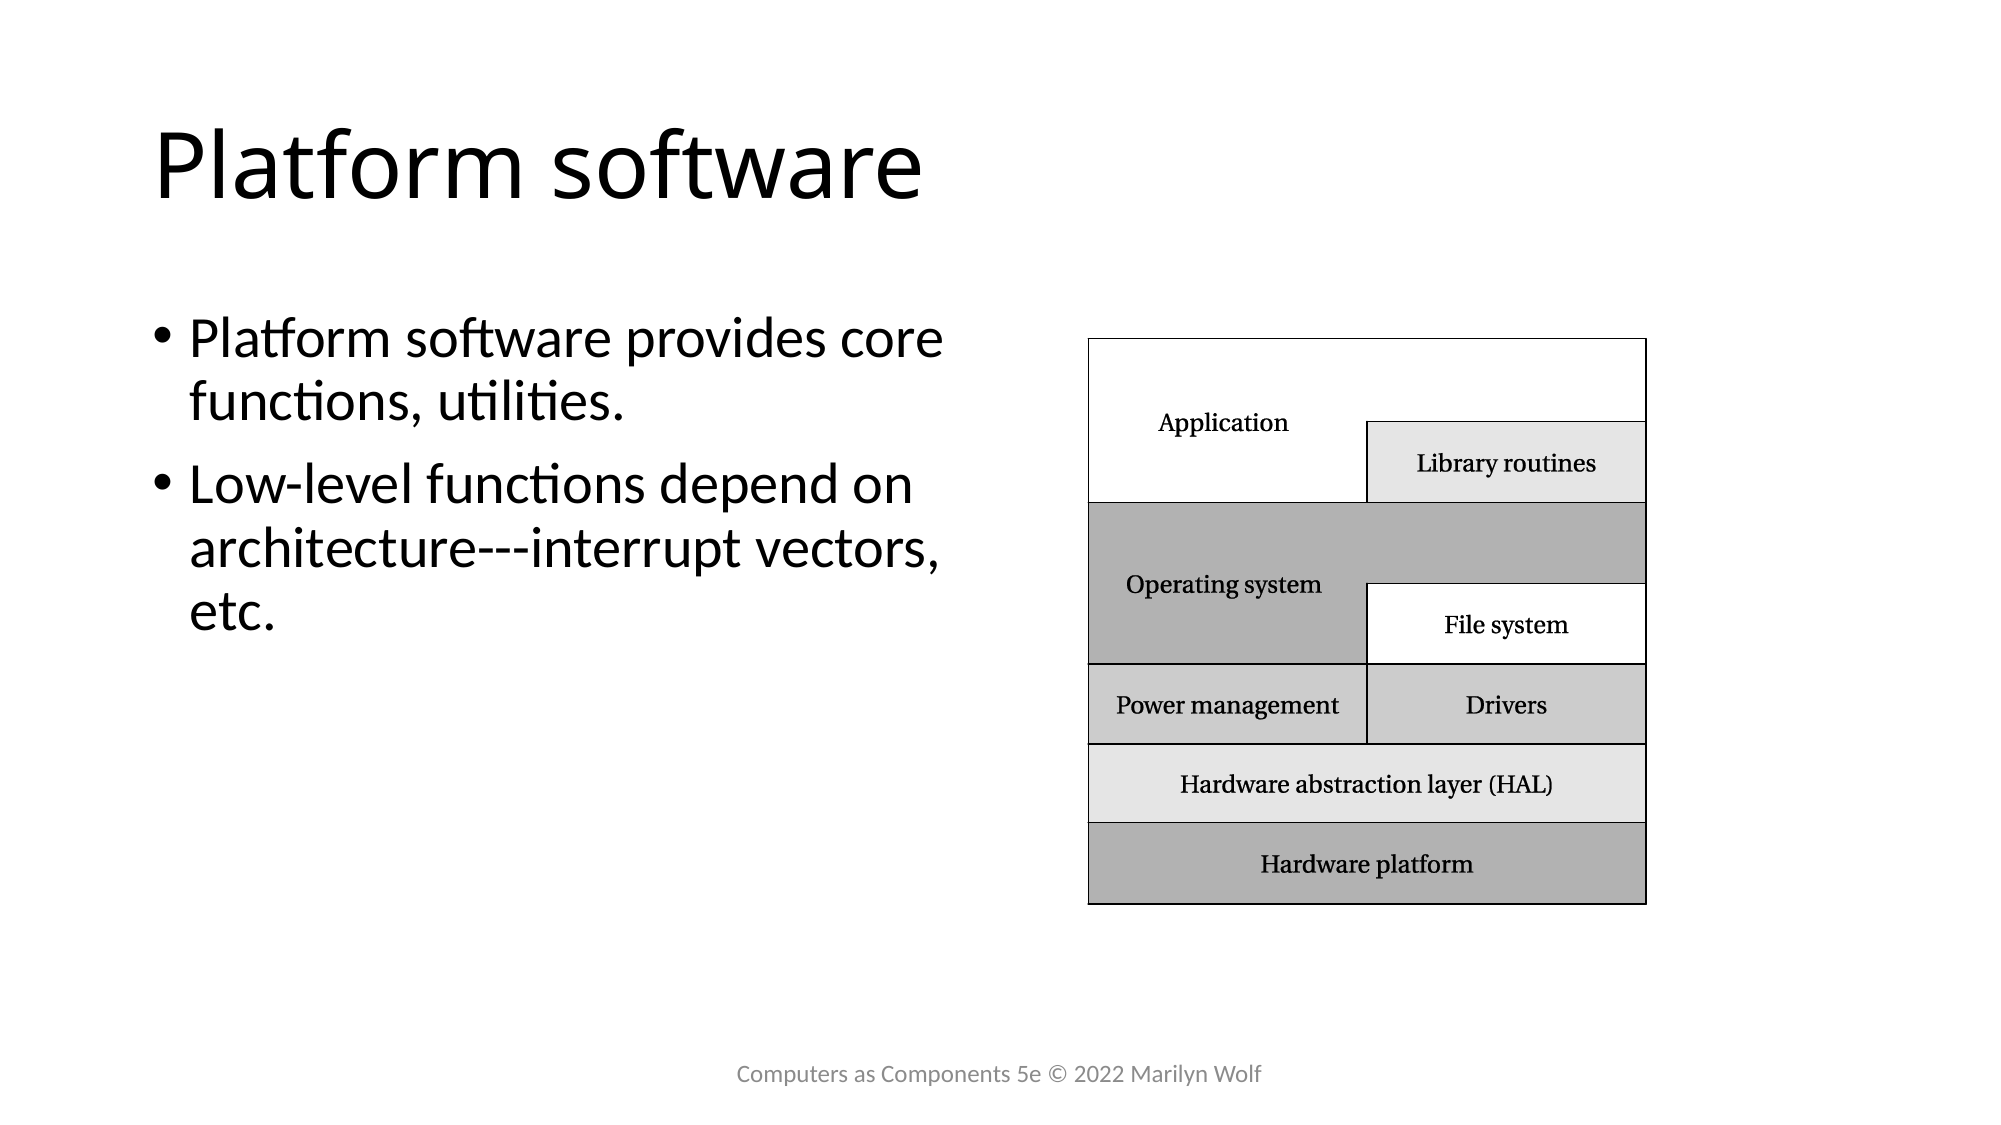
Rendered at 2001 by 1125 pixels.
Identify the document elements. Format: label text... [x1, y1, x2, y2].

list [1087, 337, 1649, 905]
footer Computers as Components 5e © 2022 Marilyn Wolf [662, 1042, 1338, 1103]
title Platform software [137, 59, 1863, 278]
list Platform software provides core functions, utilities. Low-level functions depend on architecture---interrupt vectors, etc. [137, 299, 988, 1014]
